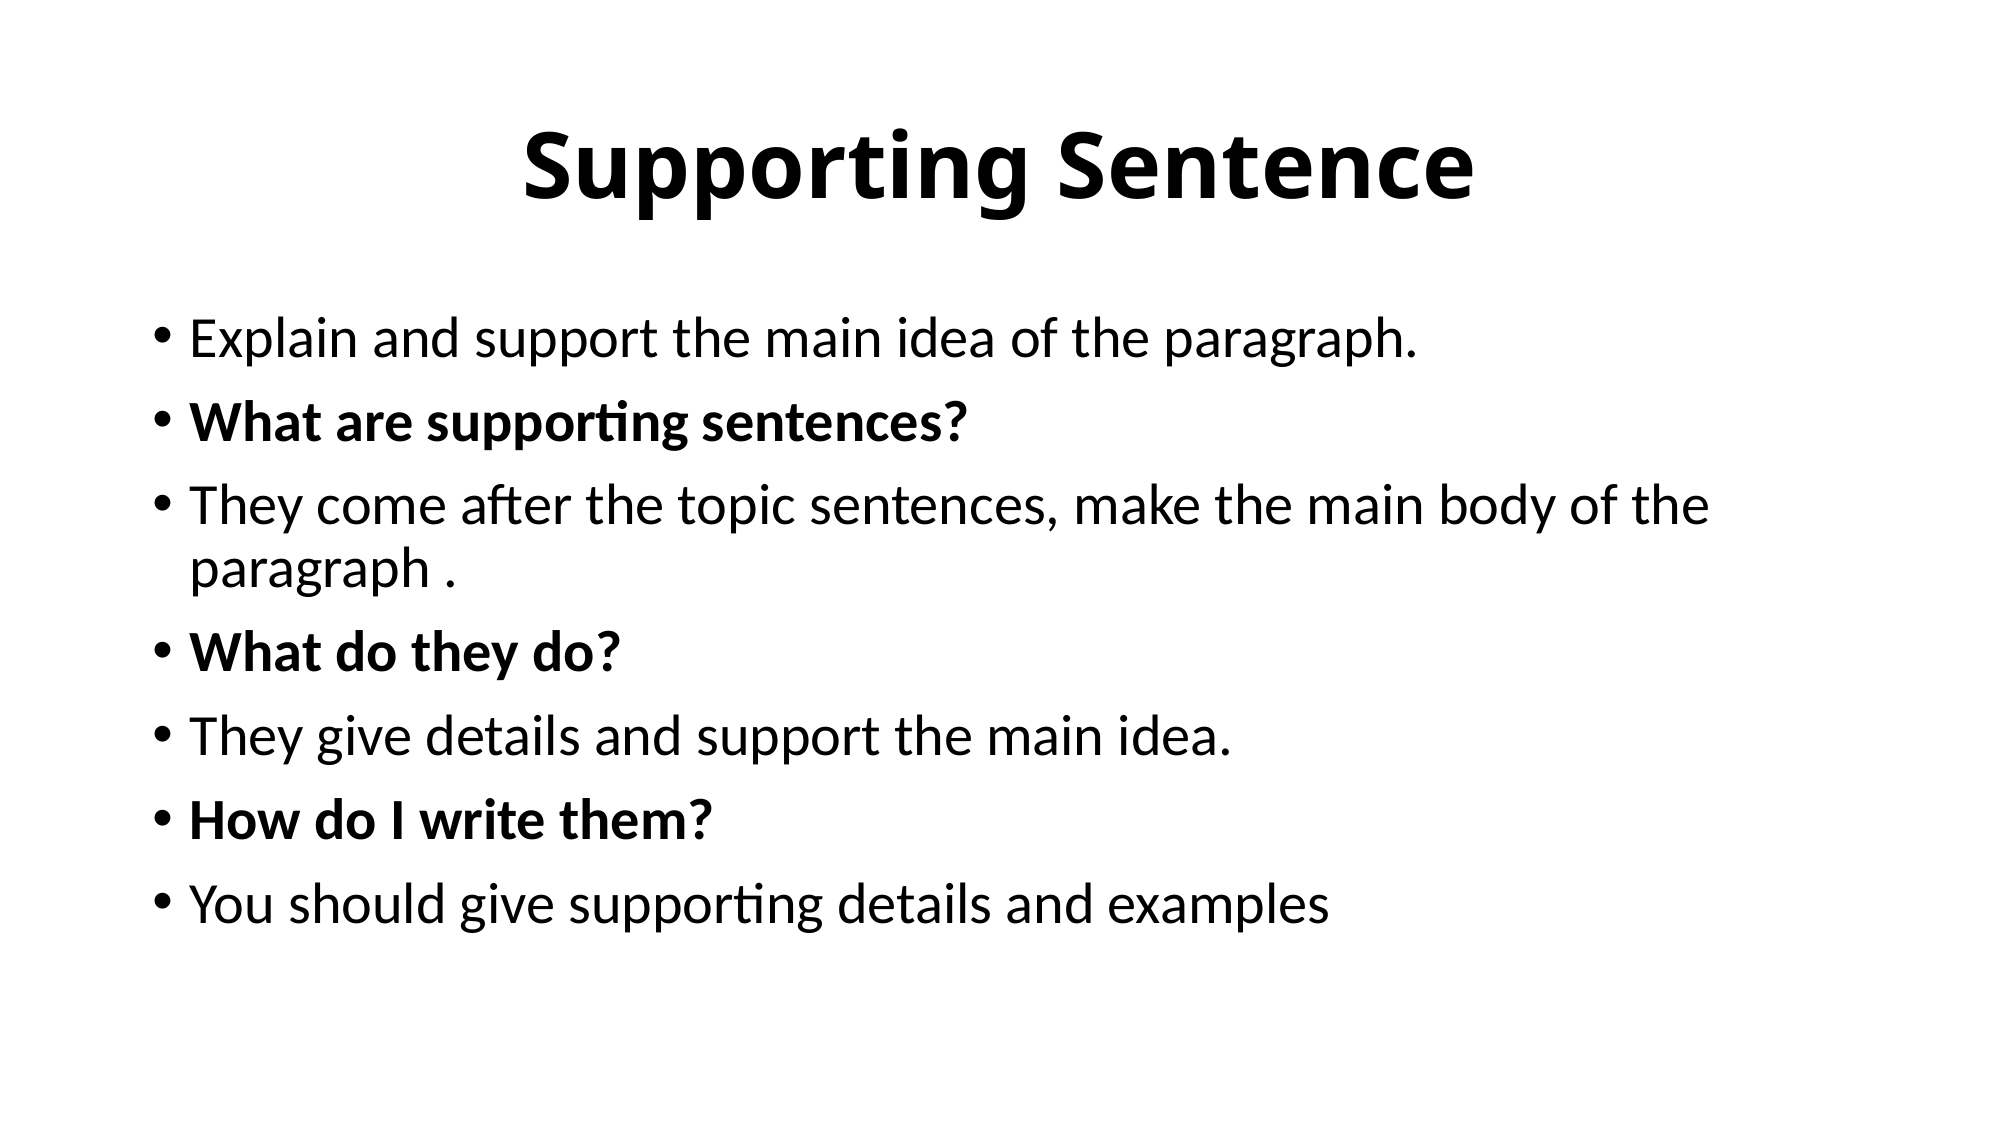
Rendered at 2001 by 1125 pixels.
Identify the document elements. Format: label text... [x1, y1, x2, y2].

title Supporting Sentence [137, 59, 1863, 278]
list Explain and support the main idea of the paragraph. What are supporting sentences? They come after the topic sentences, make the main body of the paragraph . What do they do? They give details and support the main idea. How do I write them? You should give supporting details and examples [137, 299, 1863, 1014]
